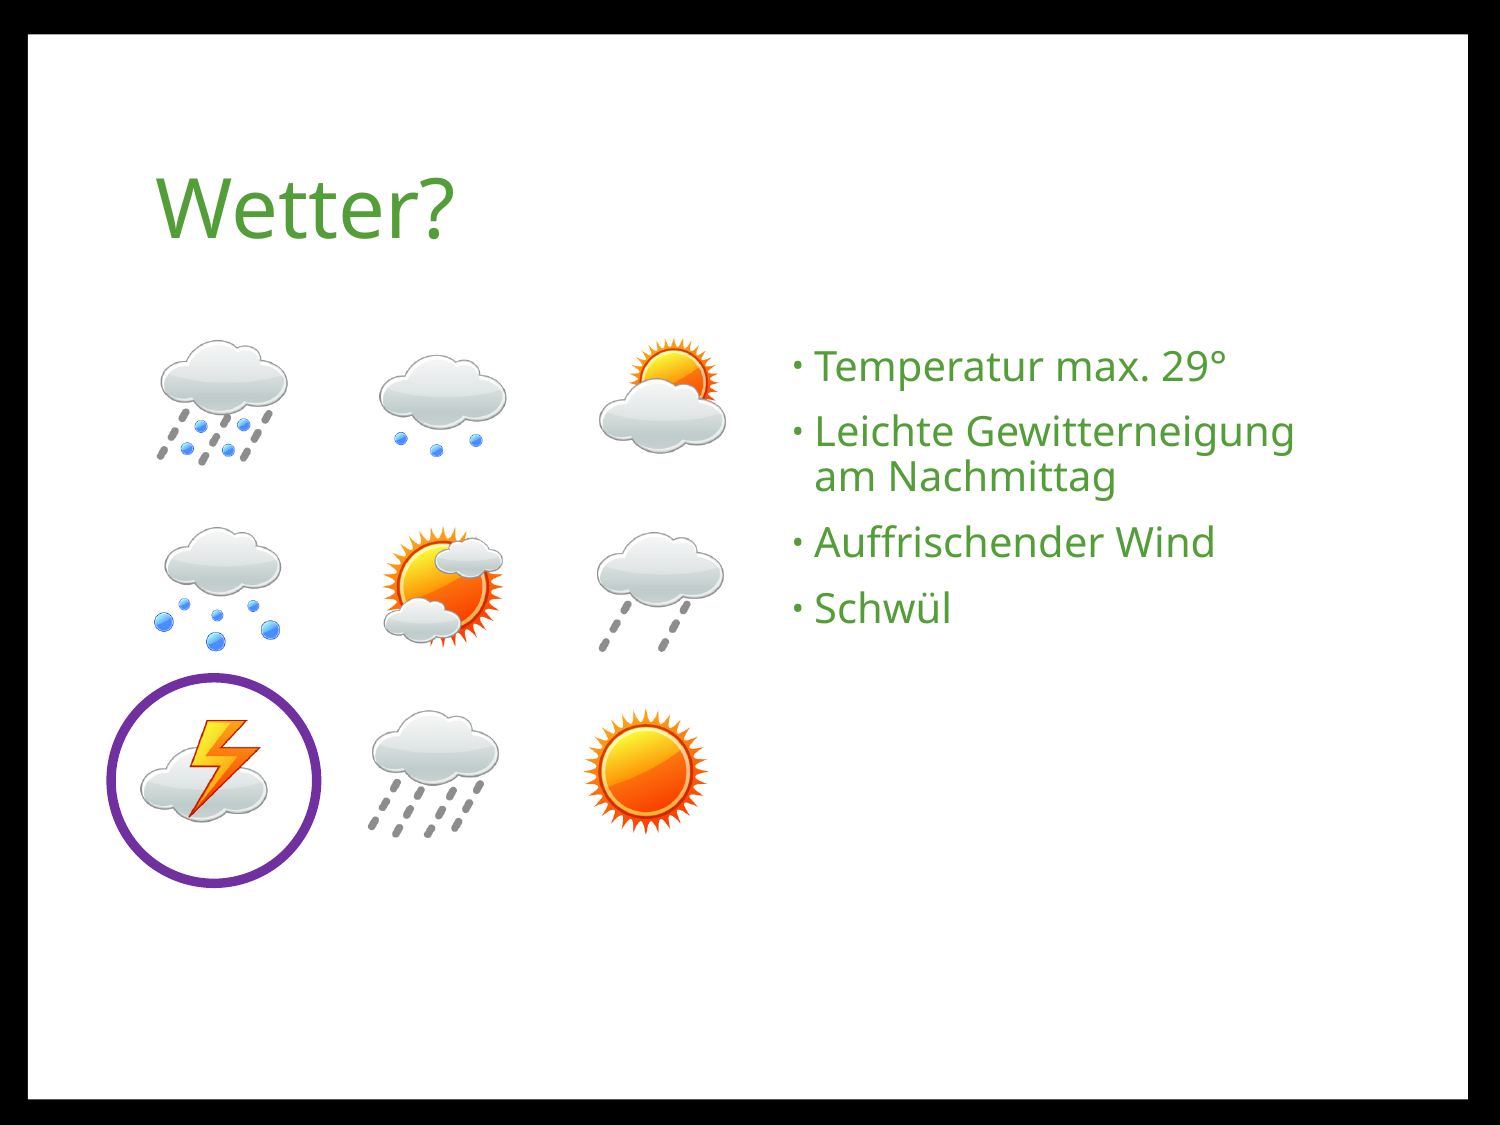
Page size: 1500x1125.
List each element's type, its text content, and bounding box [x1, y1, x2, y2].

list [140, 337, 726, 838]
title Wetter? [140, 99, 1356, 323]
text_box [109, 713, 295, 885]
list Temperatur max. 29° Leichte Gewitterneigung am Nachmittag Auffrischender Wind Schwül [771, 337, 1357, 998]
